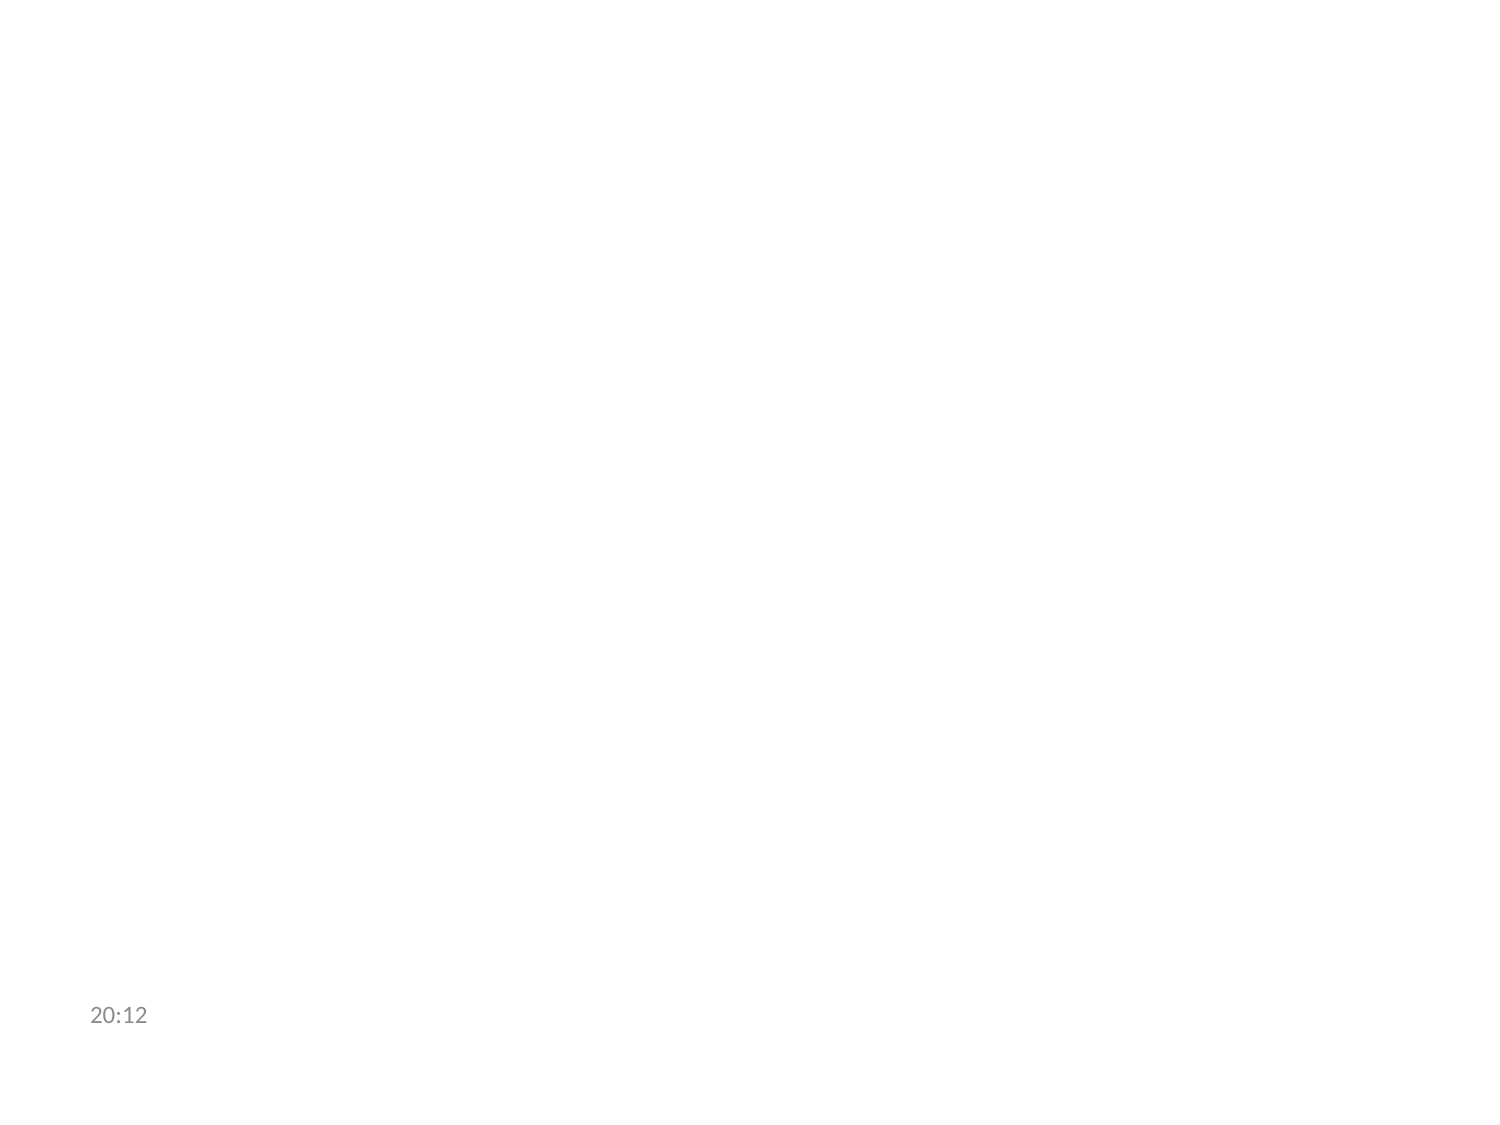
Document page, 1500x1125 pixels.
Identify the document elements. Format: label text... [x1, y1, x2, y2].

text_box 15:35 [75, 983, 425, 1044]
